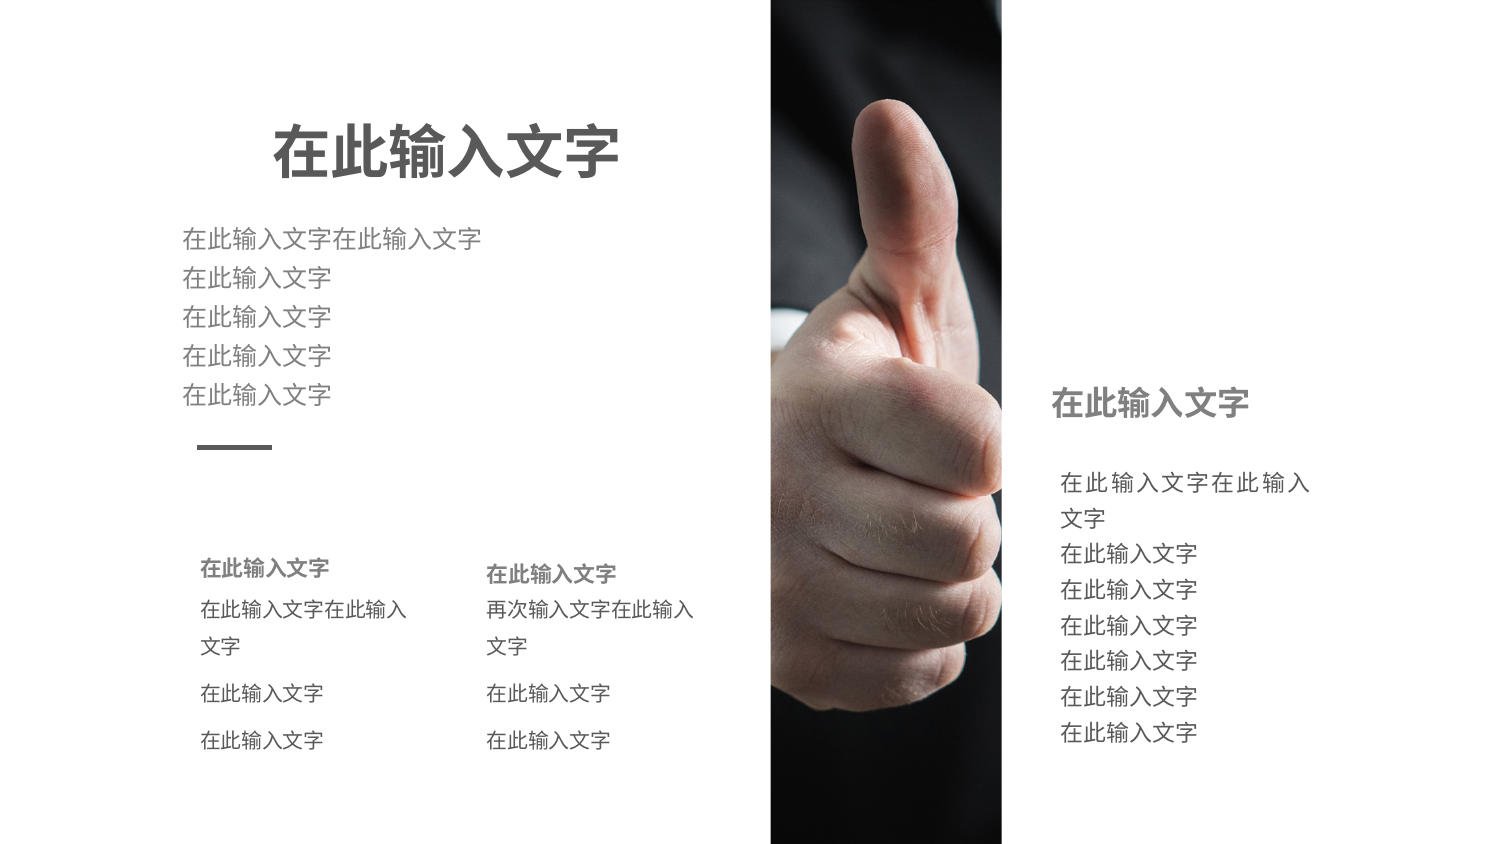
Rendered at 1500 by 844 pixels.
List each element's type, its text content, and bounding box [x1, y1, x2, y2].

text_box 在此输入文字在此输入文字 在此输入文字 在此输入文字 [188, 578, 421, 806]
text_box 在此输入文字 [272, 114, 651, 185]
picture [770, 0, 1002, 844]
text_box 在此输入文字在此输入文字 在此输入文字 在此输入文字 在此输入文字 在此输入文字 [171, 209, 696, 454]
text_box 在此输入文字 [1040, 356, 1322, 429]
text_box 在此输入文字在此输入文字 在此输入文字 在此输入文字 在此输入文字 在此输入文字 在此输入文字 在此输入文字 [1049, 454, 1322, 787]
text_box 在此输入文字 [188, 535, 421, 578]
text_box 再次输入文字在此输入文字 在此输入文字 在此输入文字 [475, 578, 708, 806]
text_box 在此输入文字 [475, 541, 708, 578]
